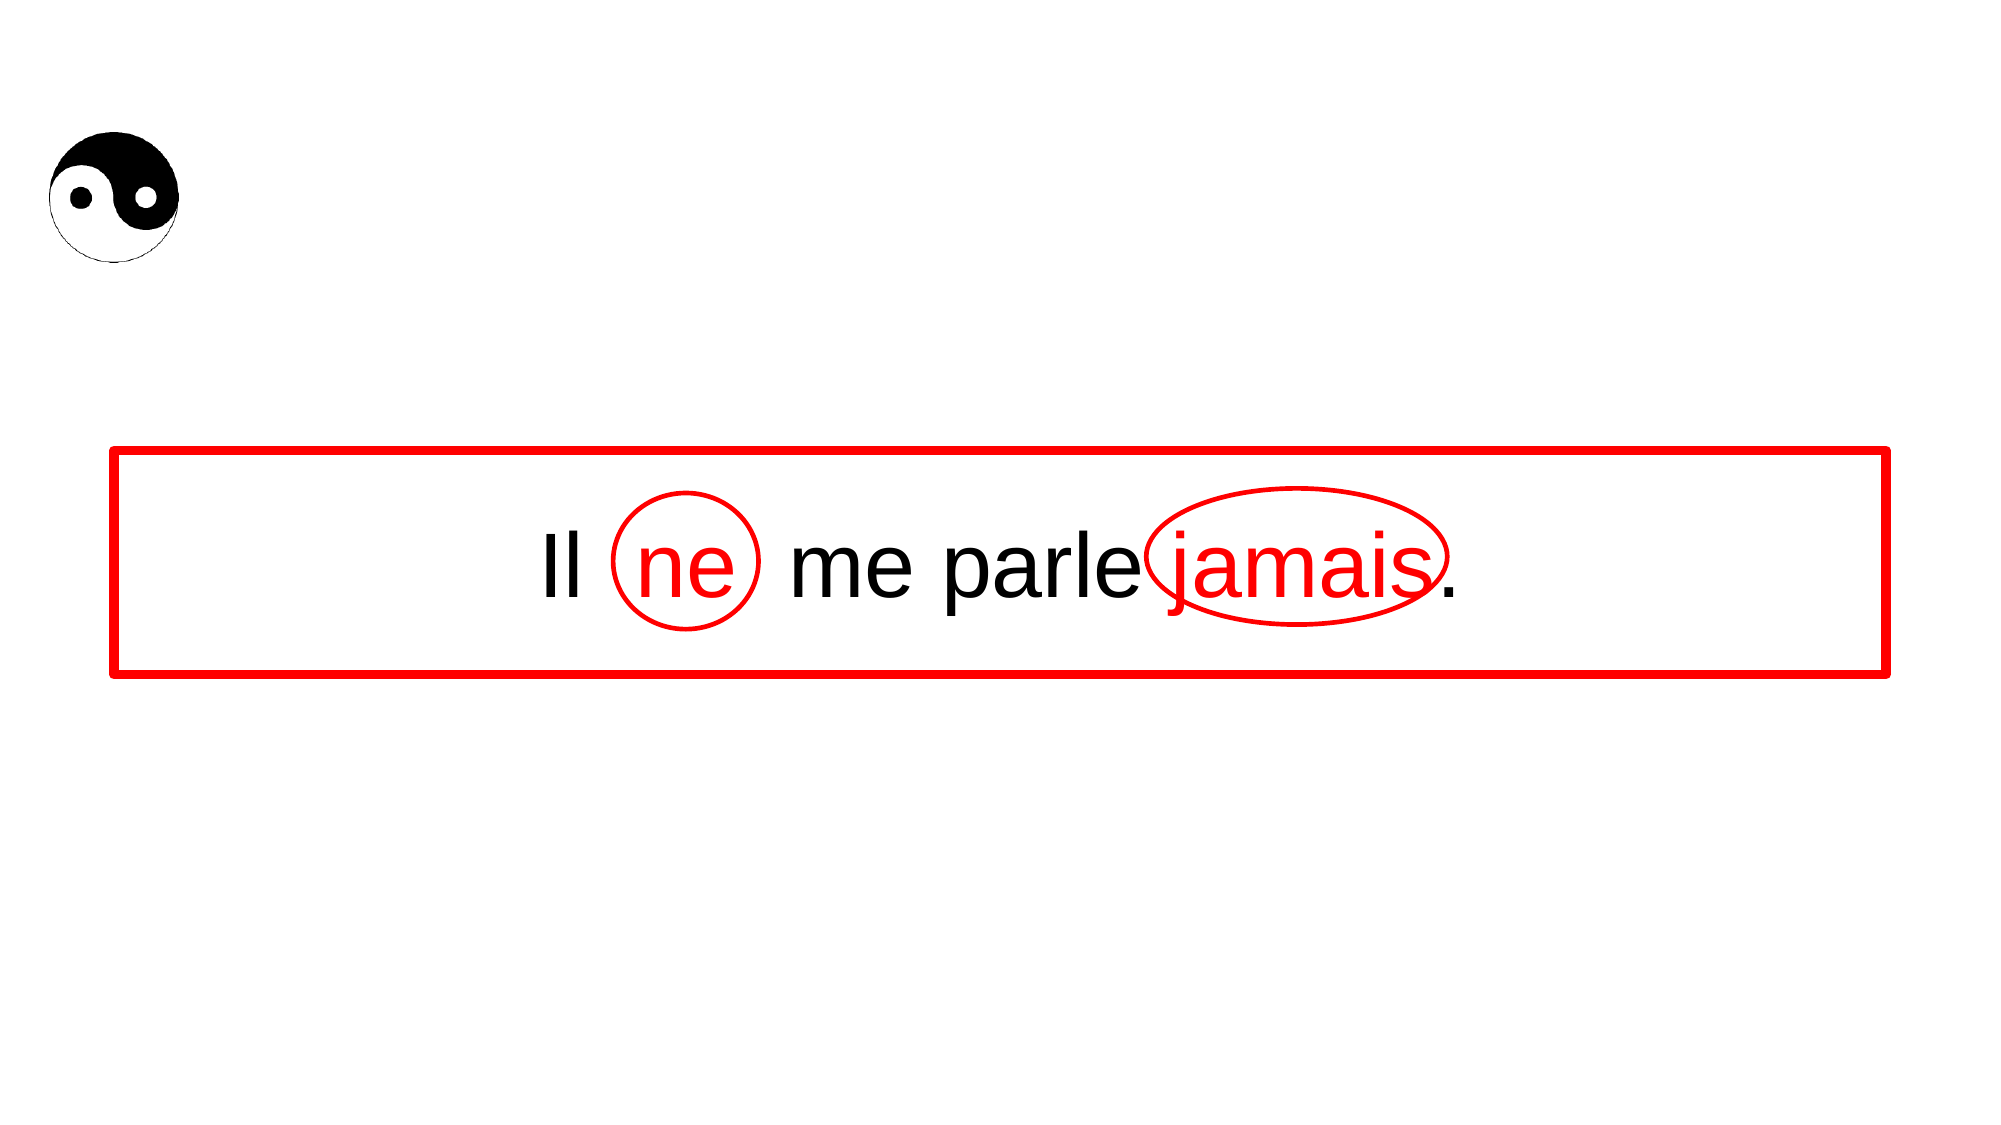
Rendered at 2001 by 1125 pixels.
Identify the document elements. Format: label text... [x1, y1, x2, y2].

text_box [1145, 487, 1449, 626]
picture [45, 129, 182, 266]
text_box [612, 491, 760, 631]
list Il ne me parle jamais. [114, 450, 1886, 675]
